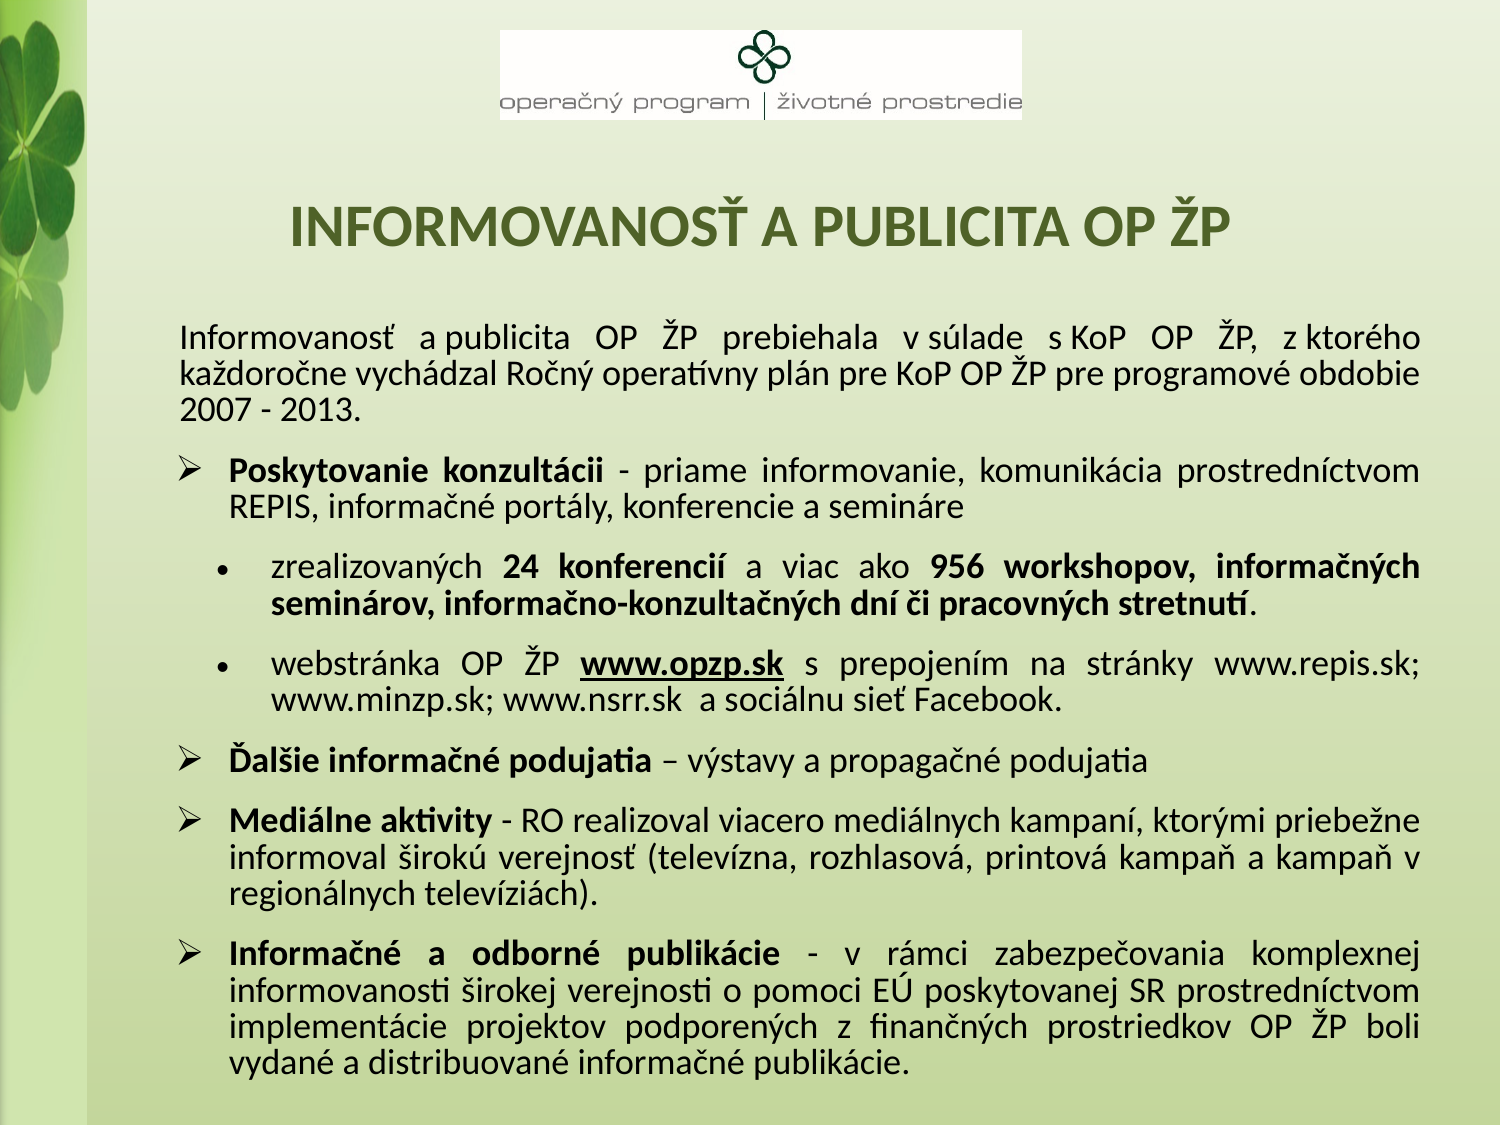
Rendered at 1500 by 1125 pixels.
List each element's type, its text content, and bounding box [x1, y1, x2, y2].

list Informovanosť a publicita OP ŽP prebiehala v súlade s KoP OP ŽP, z ktorého každoročne vychádzal Ročný operatívny plán pre KoP OP ŽP pre programové obdobie 2007 - 2013. Poskytovanie konzultácii - priame informovanie, komunikácia prostredníctvom REPIS, informačné portály, konferencie a semináre zrealizovaných 24 konferencií a viac ako 956 workshopov, informačných seminárov, informačno-konzultačných dní či pracovných stretnutí. webstránka OP ŽP www.opzp.sk s prepojením na stránky www.repis.sk; www.minzp.sk; www.nsrr.sk a sociálnu sieť Facebook. Ďalšie informačné podujatia – výstavy a propagačné podujatia Mediálne aktivity - RO realizoval viacero mediálnych kampaní, ktorými priebežne informoval širokú verejnosť (televízna, rozhlasová, printová kampaň a kampaň v regionálnych televíziách). Informačné a odborné publikácie - v rámci zabezpečovania komplexnej informovanosti širokej verejnosti o pomoci EÚ poskytovanej SR prostredníctvom implementácie projektov podporených z finančných prostriedkov OP ŽP boli vydané a distribuované informačné publikácie. [85, 314, 1436, 1094]
picture [0, 0, 87, 1125]
title INFORMOVANOSŤ A PUBLICITA OP ŽP [85, 137, 1436, 314]
picture [500, 30, 1022, 120]
